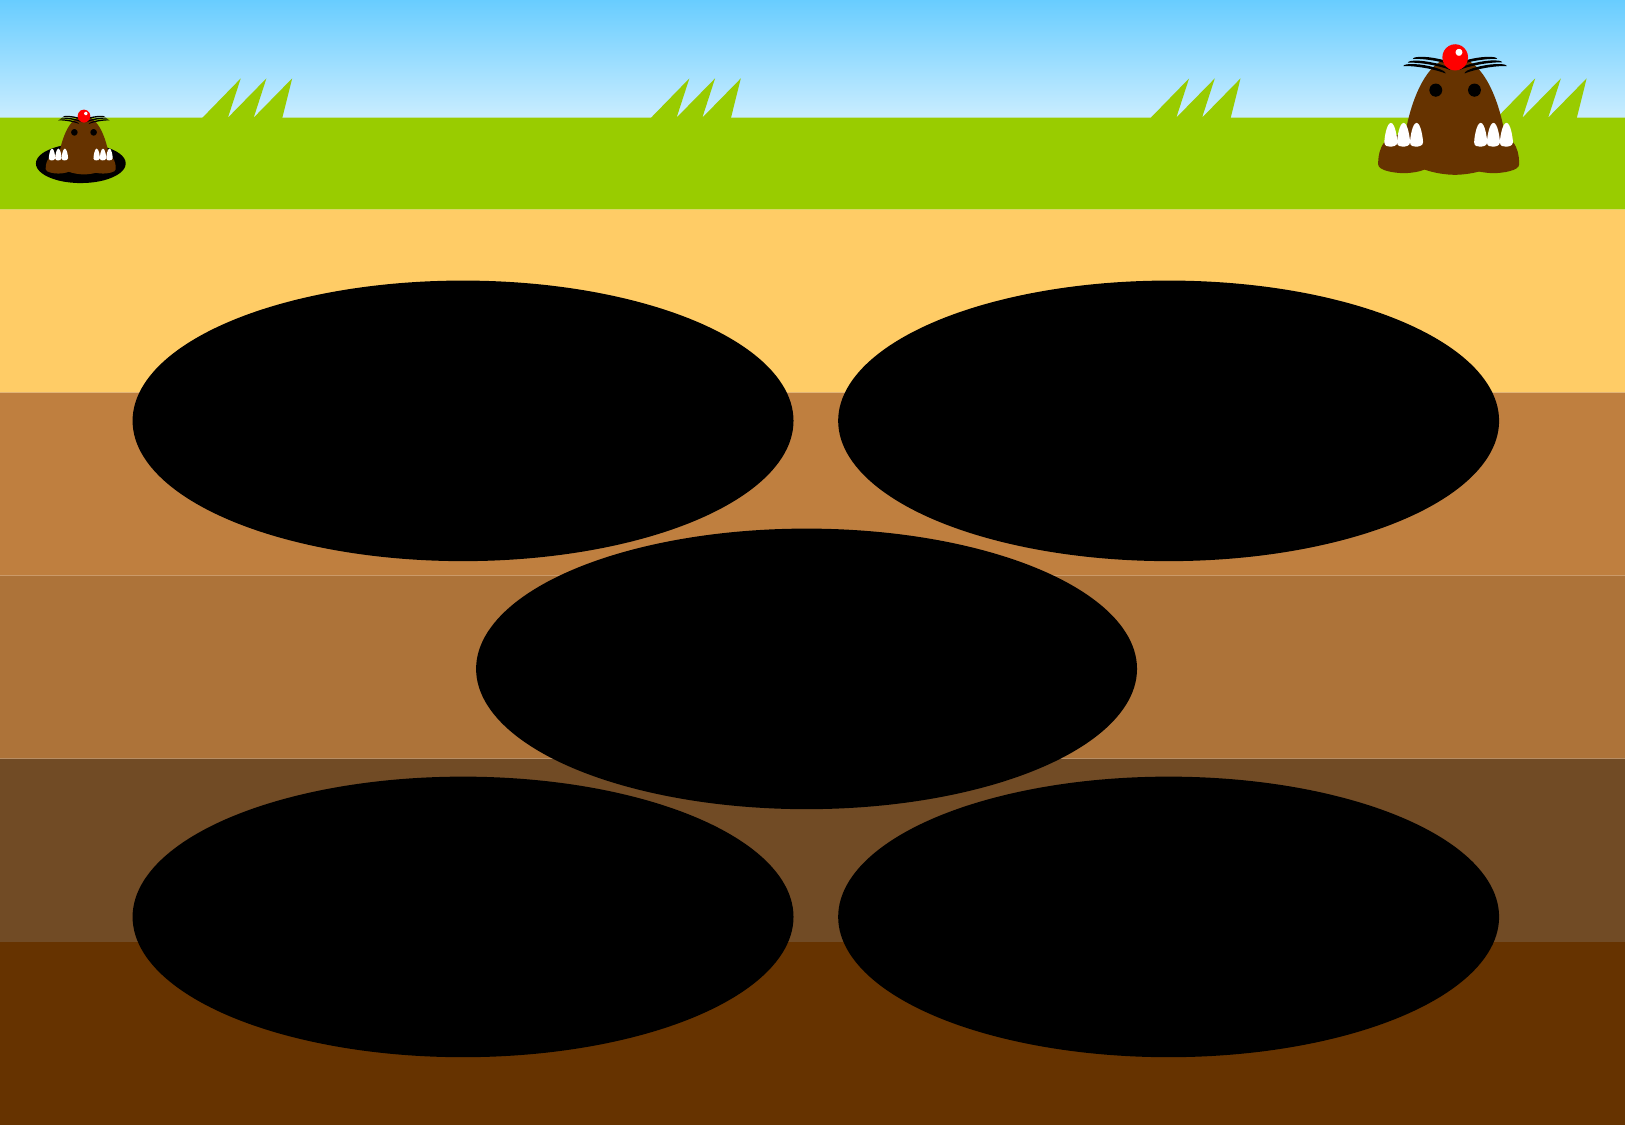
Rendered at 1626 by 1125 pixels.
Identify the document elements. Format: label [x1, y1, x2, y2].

text_box [0, 0, 1625, 1125]
